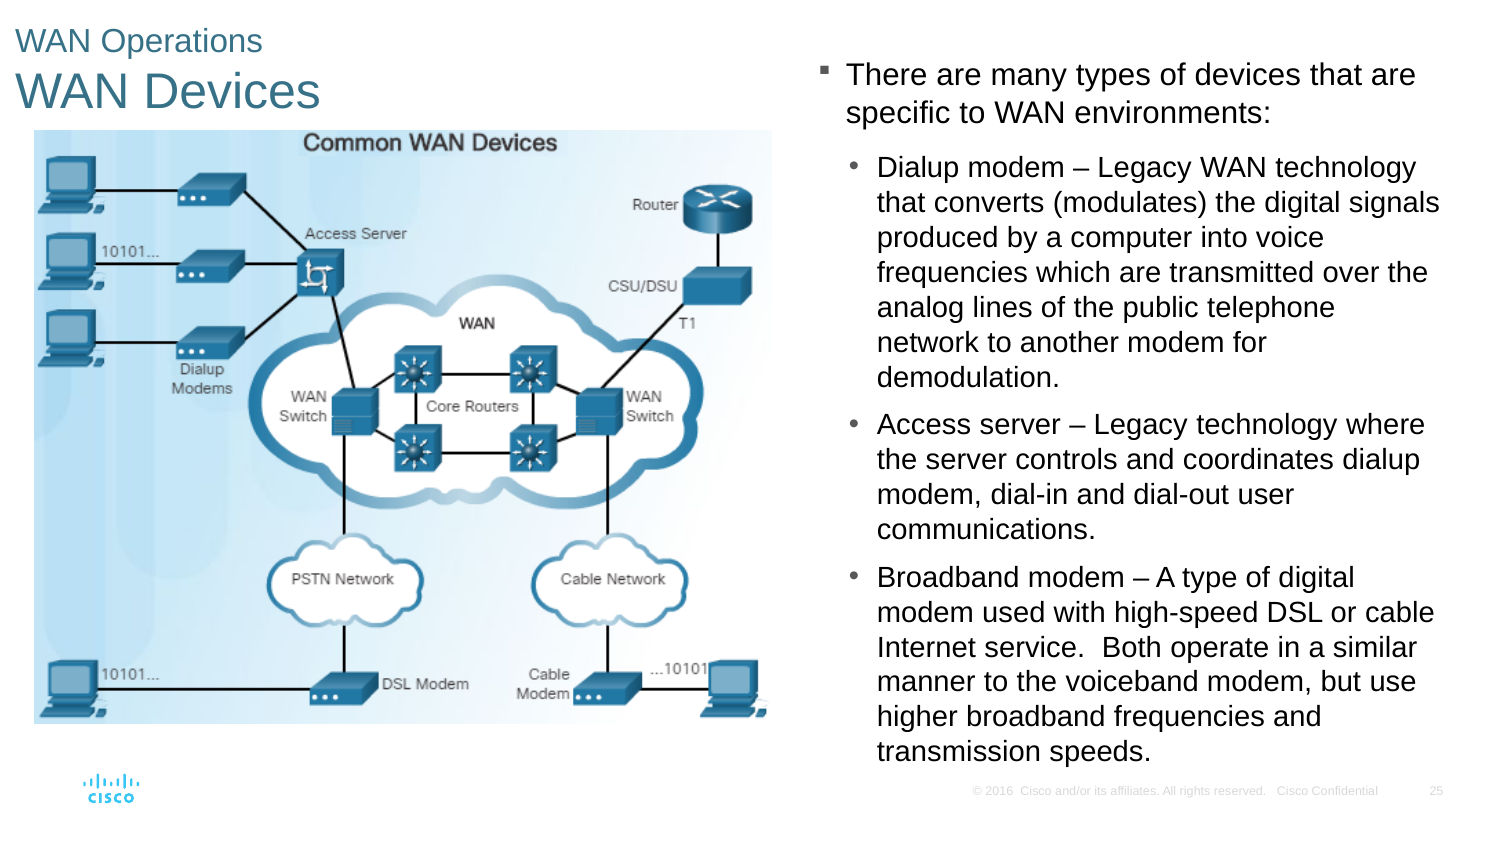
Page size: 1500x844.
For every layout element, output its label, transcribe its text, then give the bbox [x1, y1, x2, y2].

picture [33, 130, 772, 724]
title WAN Operations WAN Devices [0, 6, 847, 131]
list There are many types of devices that are specific to WAN environments: Dialup modem – Legacy WAN technology that converts (modulates) the digital signals produced by a computer into voice frequencies which are transmitted over the analog lines of the public telephone network to another modem for demodulation. Access server – Legacy technology where the server controls and coordinates dialup modem, dial-in and dial-out user communications. Broadband modem – A type of digital modem used with high-speed DSL or cable Internet service. Both operate in a similar manner to the voiceband modem, but use higher broadband frequencies and transmission speeds. [803, 47, 1472, 791]
